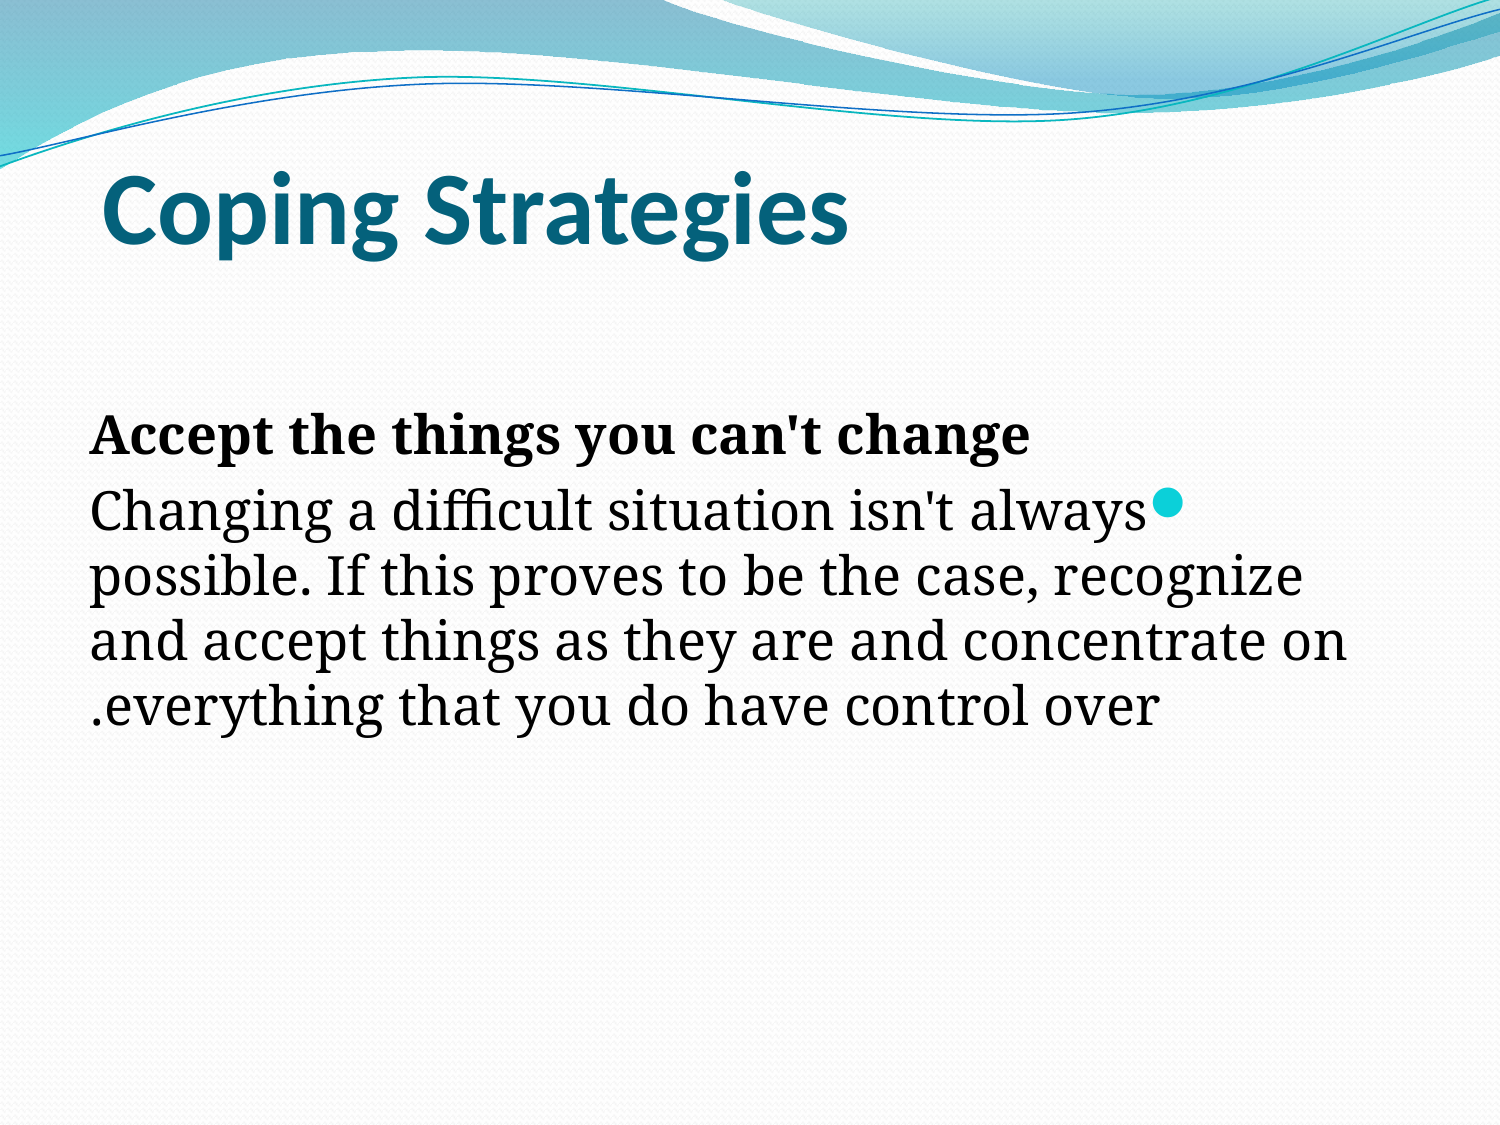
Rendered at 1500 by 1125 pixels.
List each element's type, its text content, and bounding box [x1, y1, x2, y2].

title Coping Strategies [75, 78, 1425, 266]
list Accept the things you can't change Changing a difficult situation isn't always possible. If this proves to be the case, recognize and accept things as they are and concentrate on everything that you do have control over. [75, 317, 1425, 1038]
